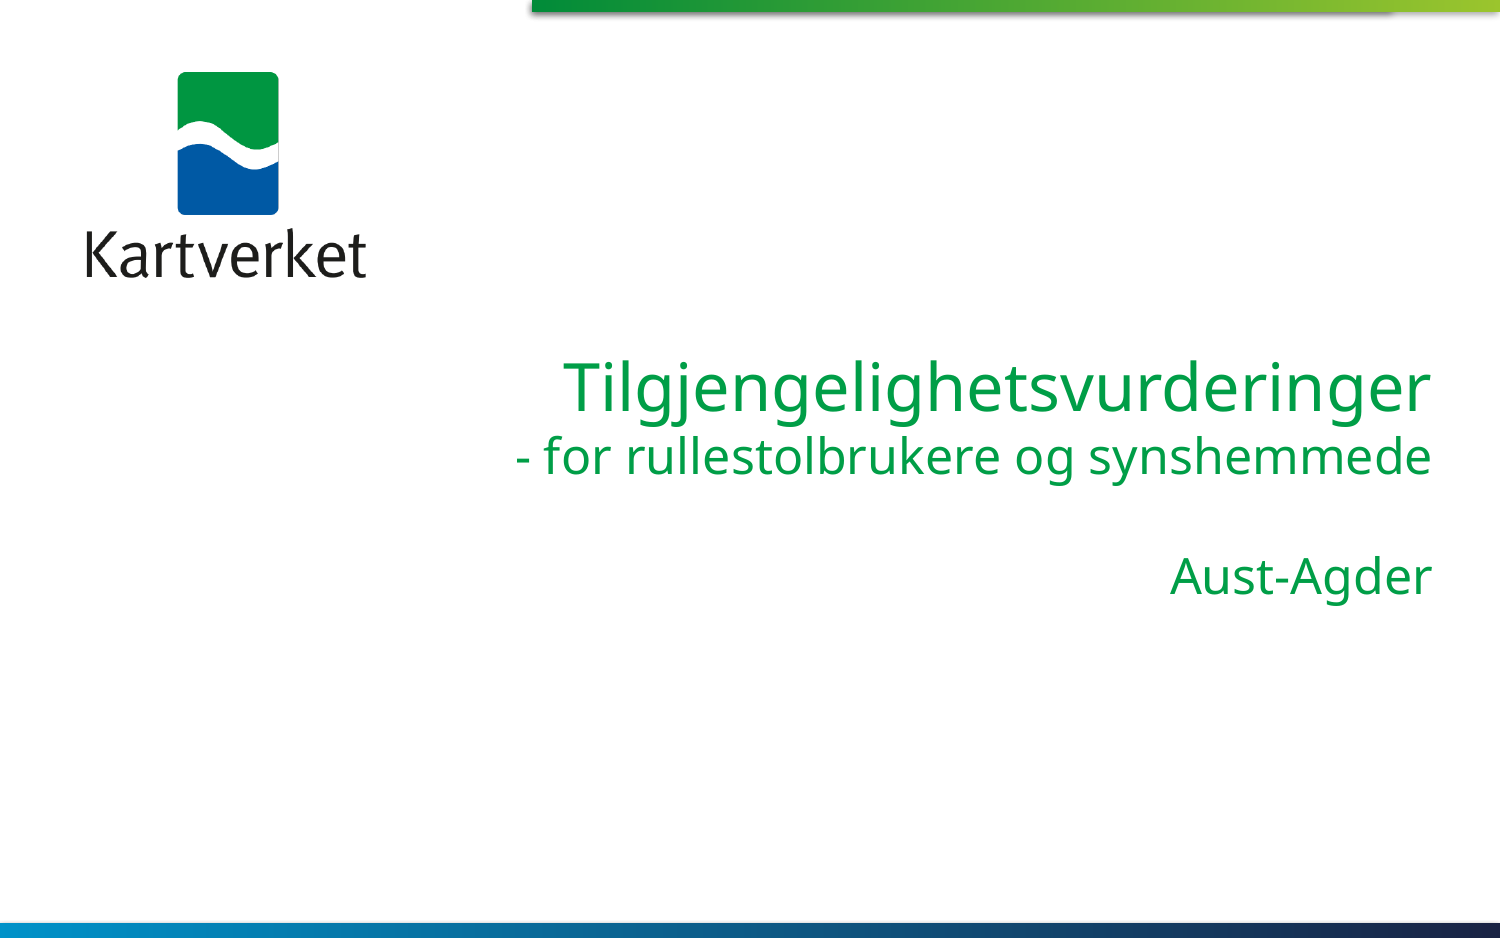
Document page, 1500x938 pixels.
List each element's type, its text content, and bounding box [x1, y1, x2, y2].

text_box Tilgjengelighetsvurderinger - for rullestolbrukere og synshemmede Aust-Agder [66, 337, 1449, 613]
